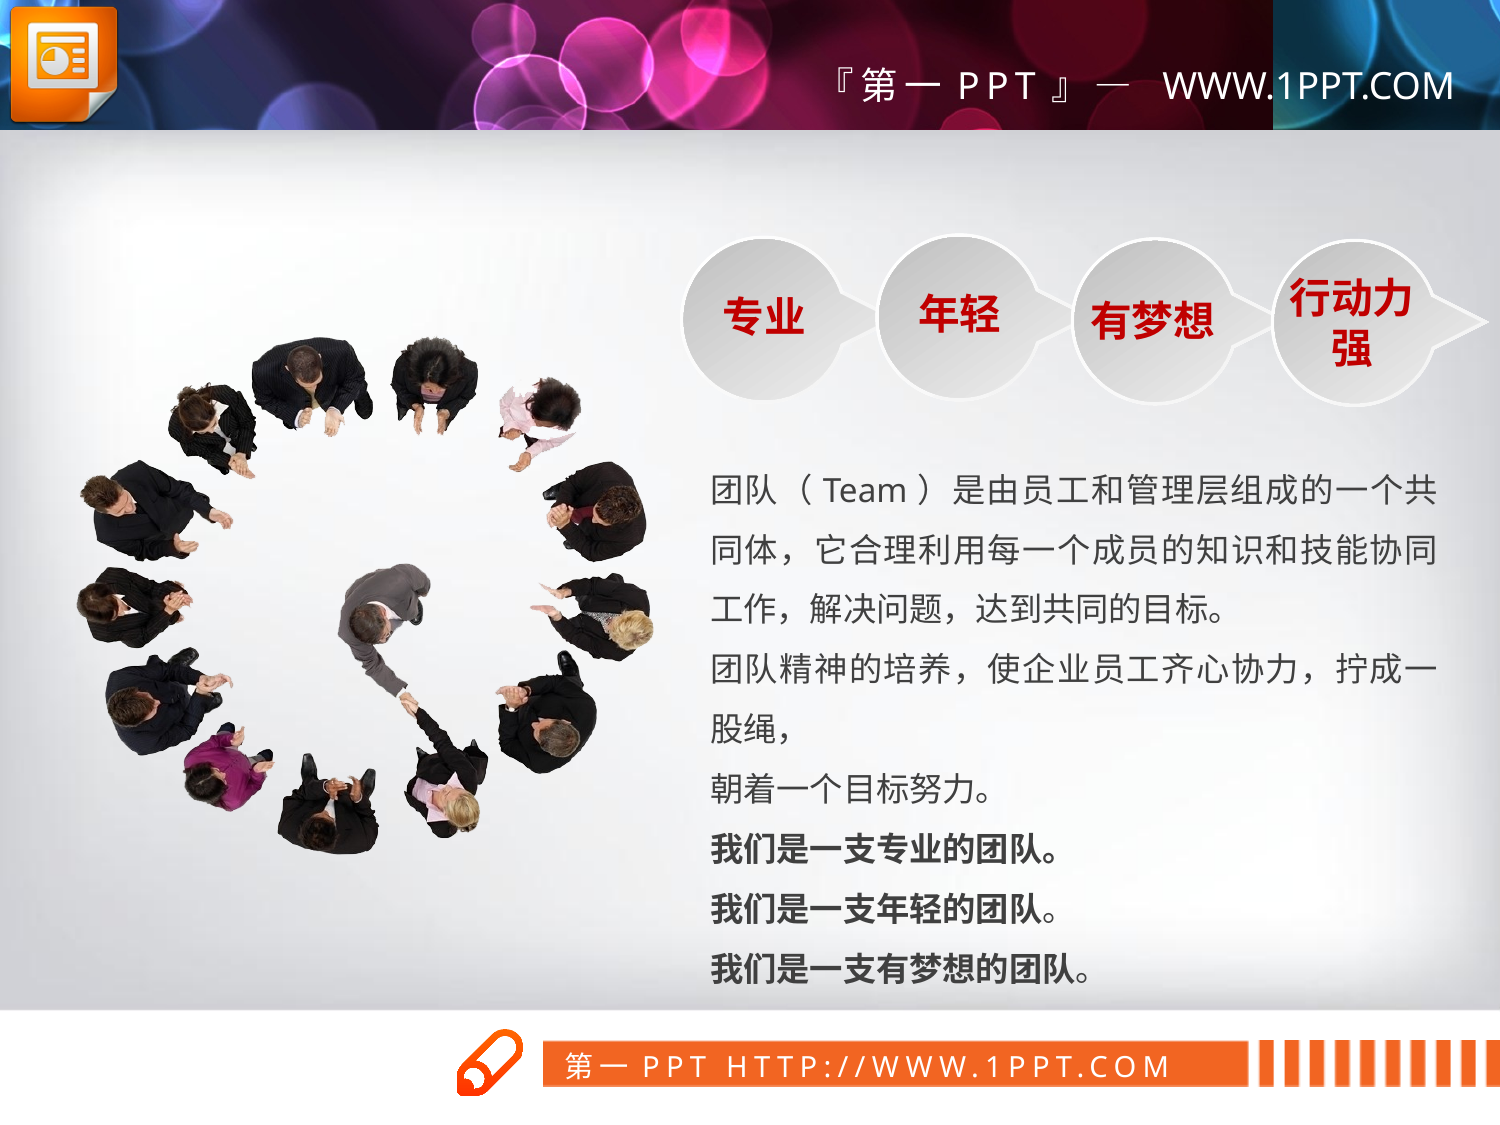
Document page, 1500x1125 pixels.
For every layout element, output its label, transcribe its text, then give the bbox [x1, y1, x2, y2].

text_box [875, 233, 1094, 402]
picture [0, 0, 1500, 1012]
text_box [679, 235, 871, 404]
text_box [1270, 238, 1490, 408]
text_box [1070, 237, 1271, 406]
text_box 团队（Team）是由员工和管理层组成的一个共同体，它合理利用每一个成员的知识和技能协同工作，解决问题，达到共同的目标。 团队精神的培养，使企业员工齐心协力，拧成一股绳， 朝着一个目标努力。 我们是一支专业的团队。 我们是一支年轻的团队。 我们是一支有梦想的团队。 [710, 448, 1439, 988]
picture [543, 1040, 1500, 1087]
